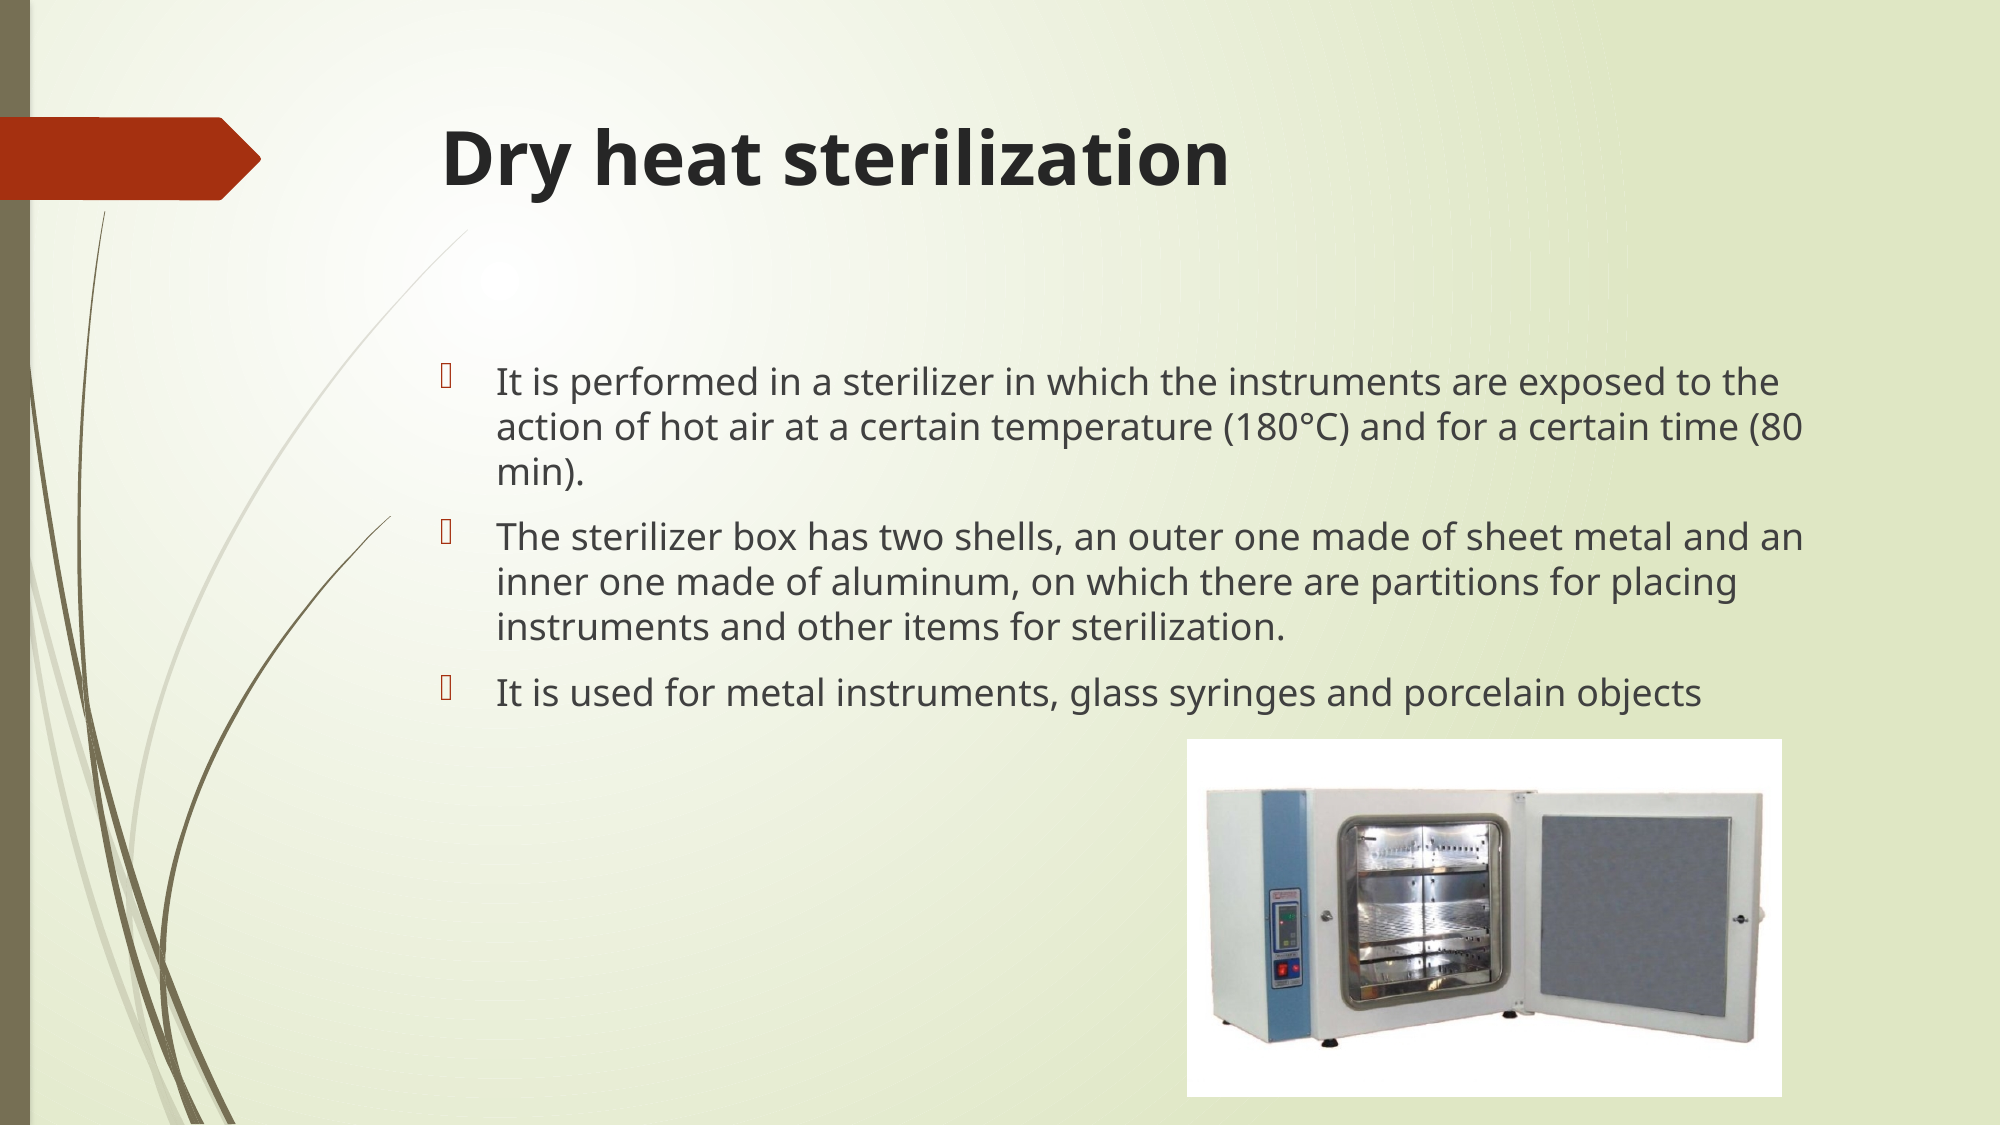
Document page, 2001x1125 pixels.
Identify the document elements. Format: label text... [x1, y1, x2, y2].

title Dry heat sterilization [425, 102, 1888, 313]
picture [1187, 739, 1782, 1098]
list It is performed in a sterilizer in which the instruments are exposed to the action of hot air at a certain temperature (180°C) and for a certain time (80 min). The sterilizer box has two shells, an outer one made of sheet metal and an inner one made of aluminum, on which there are partitions for placing instruments and other items for sterilization. It is used for metal instruments, glass syringes and porcelain objects [424, 350, 1888, 970]
